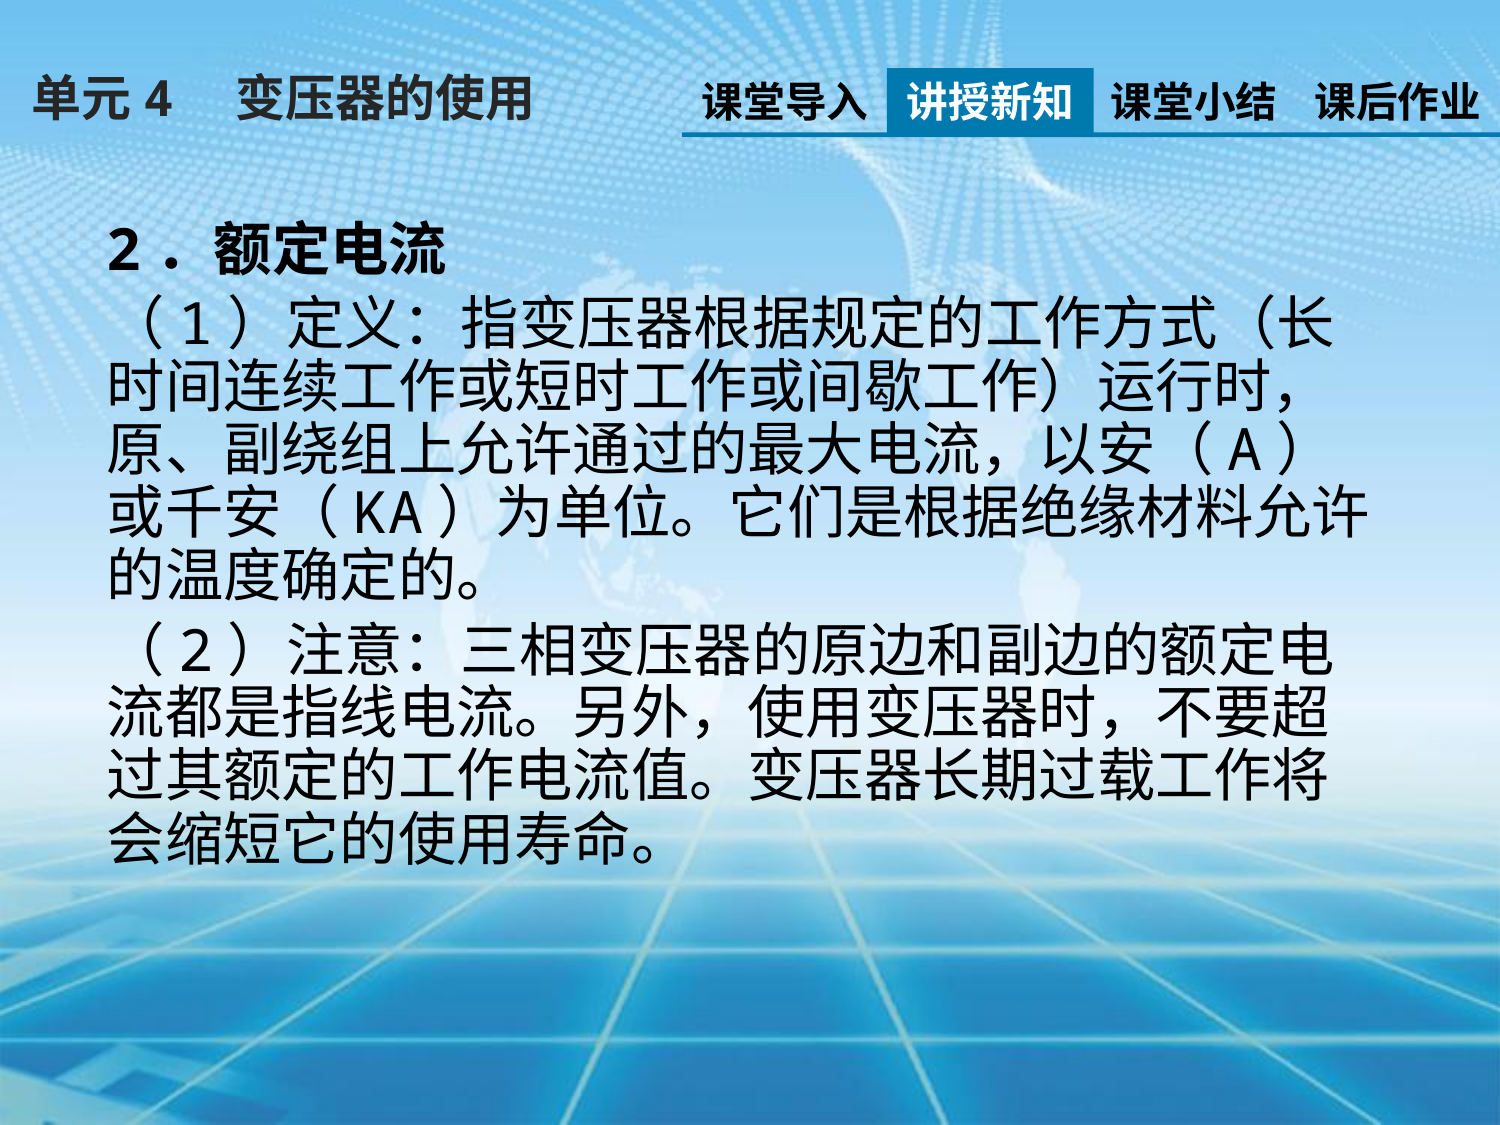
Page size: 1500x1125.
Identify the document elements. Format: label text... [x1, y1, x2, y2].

picture [0, 0, 1500, 1125]
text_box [16, 59, 1500, 135]
text_box 2．额定电流 （1）定义：指变压器根据规定的工作方式（长时间连续工作或短时工作或间歇工作）运行时，原、副绕组上允许通过的最大电流，以安（A）或千安（KA）为单位。它们是根据绝缘材料允许的温度确定的。 （2）注意：三相变压器的原边和副边的额定电流都是指线电流。另外，使用变压器时，不要超过其额定的工作电流值。变压器长期过载工作将会缩短它的使用寿命。 [91, 212, 1400, 955]
